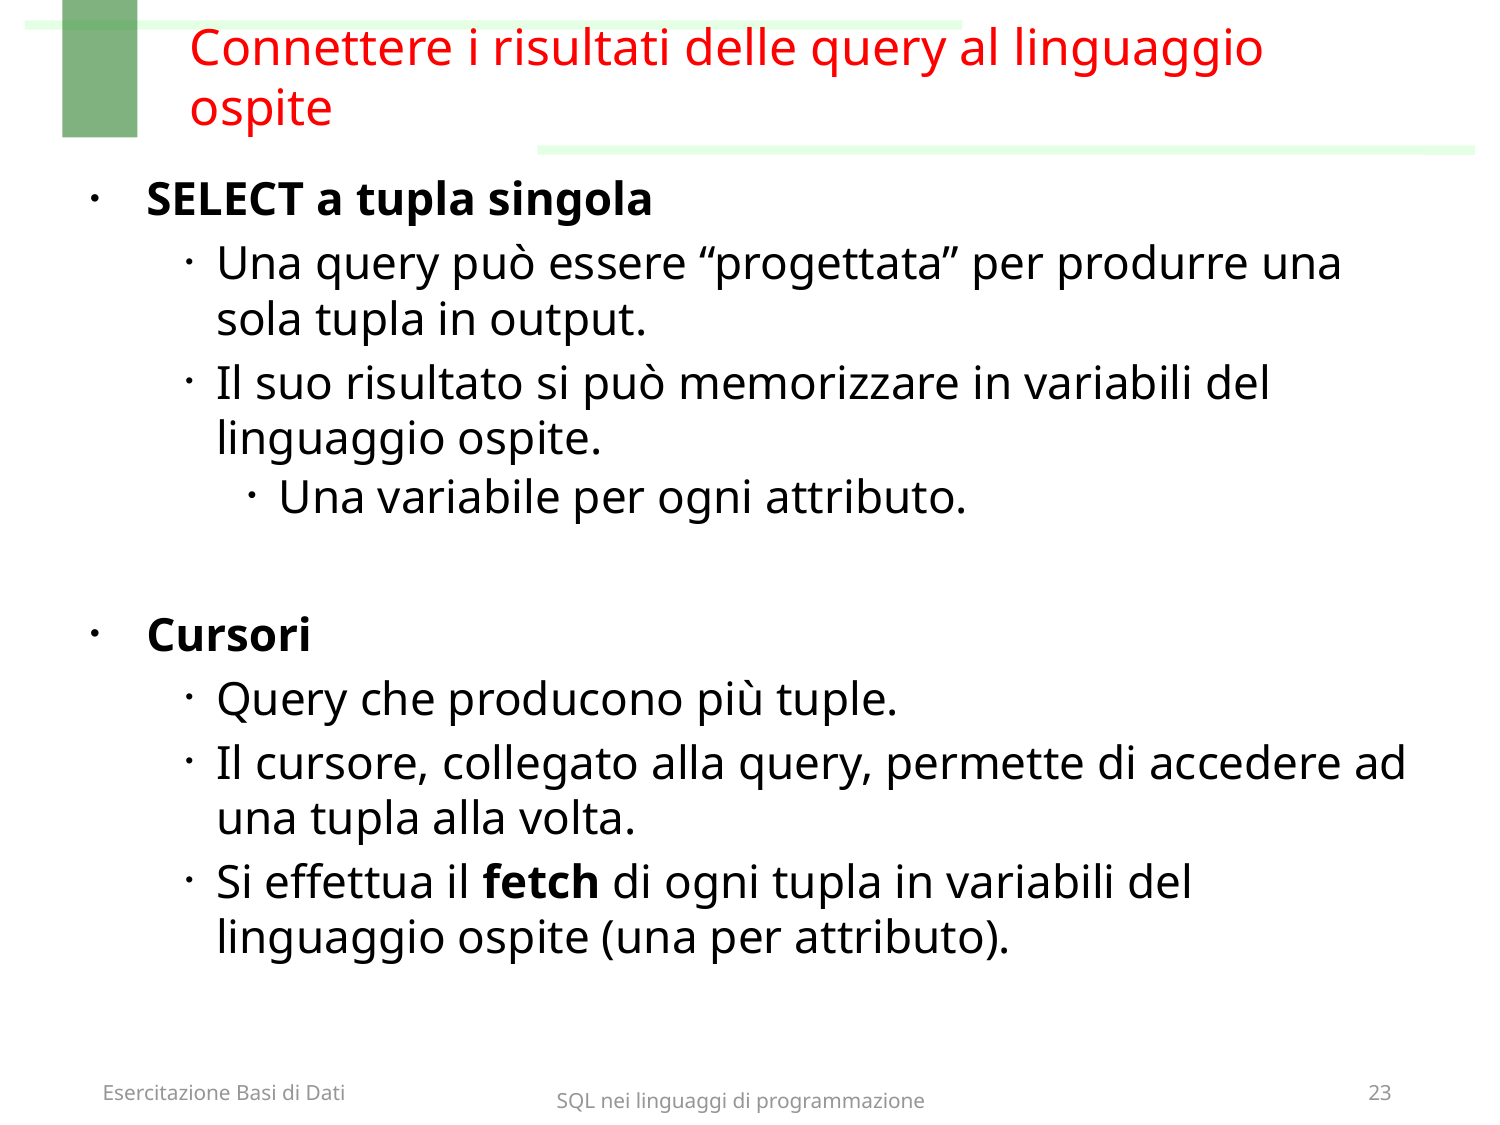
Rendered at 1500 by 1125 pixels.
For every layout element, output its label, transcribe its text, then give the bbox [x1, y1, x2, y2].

list SELECT a tupla singola Una query può essere “progettata” per produrre una sola tupla in output. Il suo risultato si può memorizzare in variabili del linguaggio ospite. Una variabile per ogni attributo. Cursori Query che producono più tuple. Il cursore, collegato alla query, permette di accedere ad una tupla alla volta. Si effettua il fetch di ogni tupla in variabili del linguaggio ospite (una per attributo). [75, 162, 1425, 1063]
footer SQL nei linguaggi di programmazione [425, 1082, 1057, 1120]
title Connettere i risultati delle query al linguaggio ospite [174, 24, 1425, 125]
